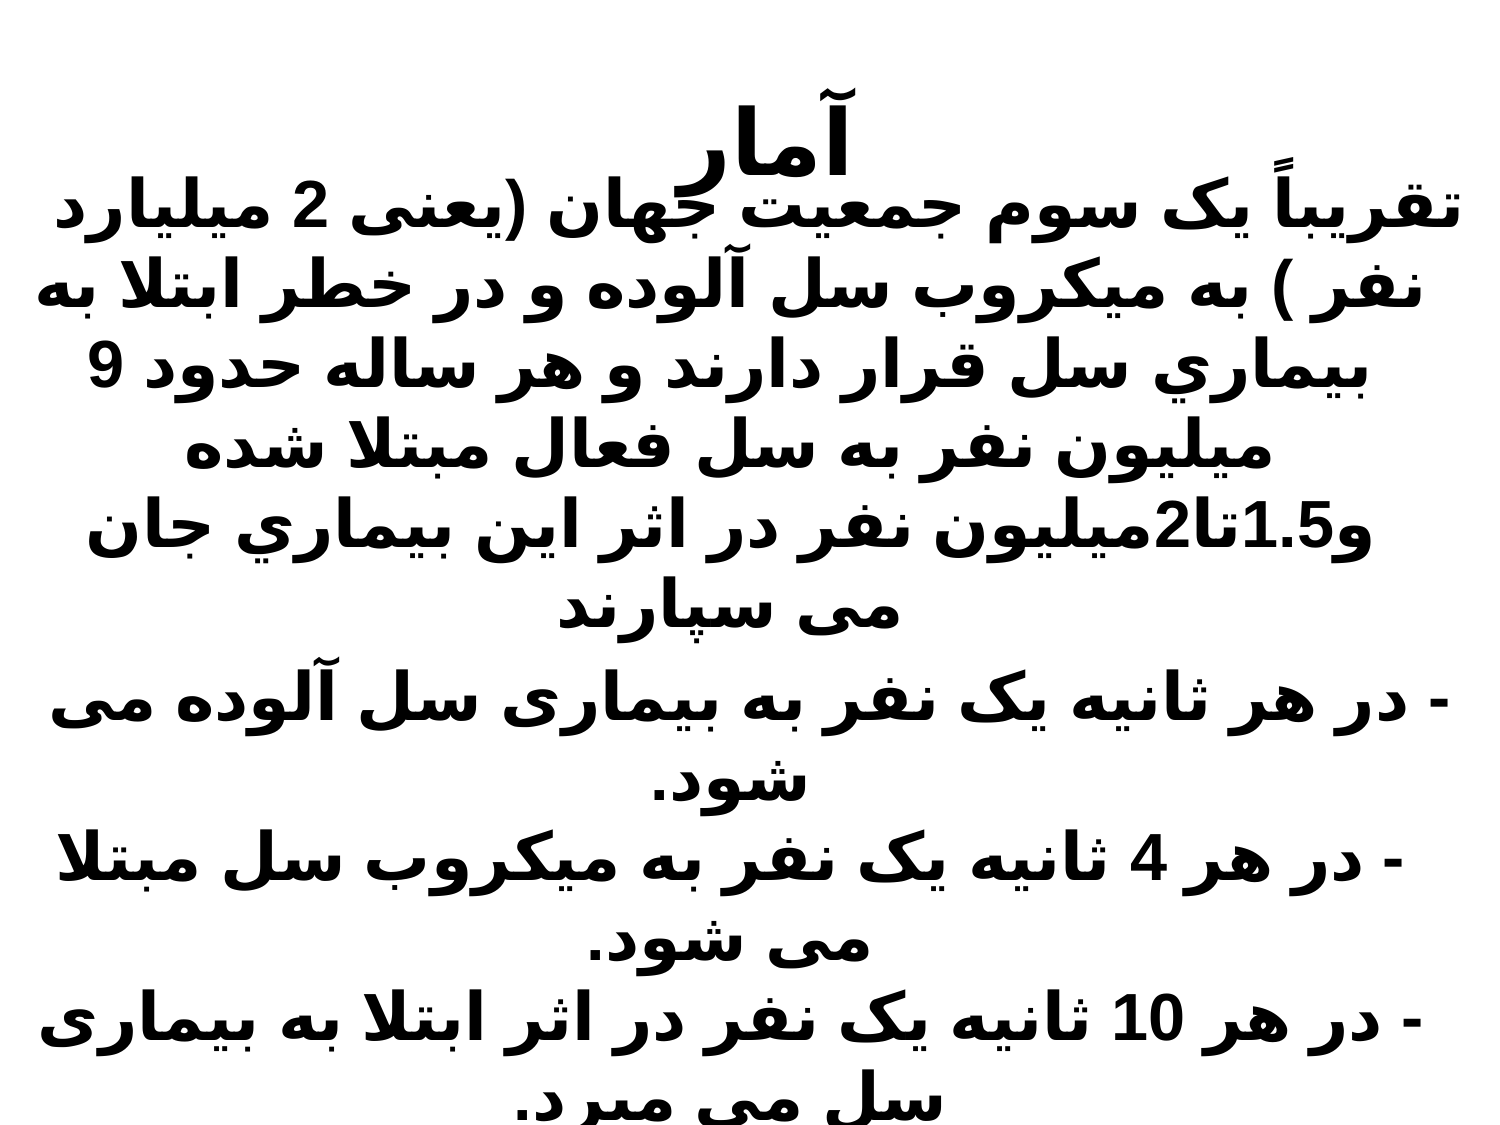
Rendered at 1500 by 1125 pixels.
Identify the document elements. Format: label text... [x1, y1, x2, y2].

list تقریباً یک سوم جمعیت جهان (یعنی 2 میلیارد نفر ) به میکروب سل آلوده و در خطر ابتلا به بیماري سل قرار دارند و هر ساله حدود 9 میلیون نفر به سل فعال مبتلا شده و1.5تا2میلیون نفر در اثر این بیماري جان می سپارند - در هر ثانیه یک نفر به بیماری سل آلوده می شود. - در هر 4 ثانیه یک نفر به میکروب سل مبتلا می شود. - در هر 10 ثانیه یک نفر در اثر ابتلا به بیماری سل می میرد. [17, 262, 1500, 1125]
title آمار [75, 45, 1425, 233]
